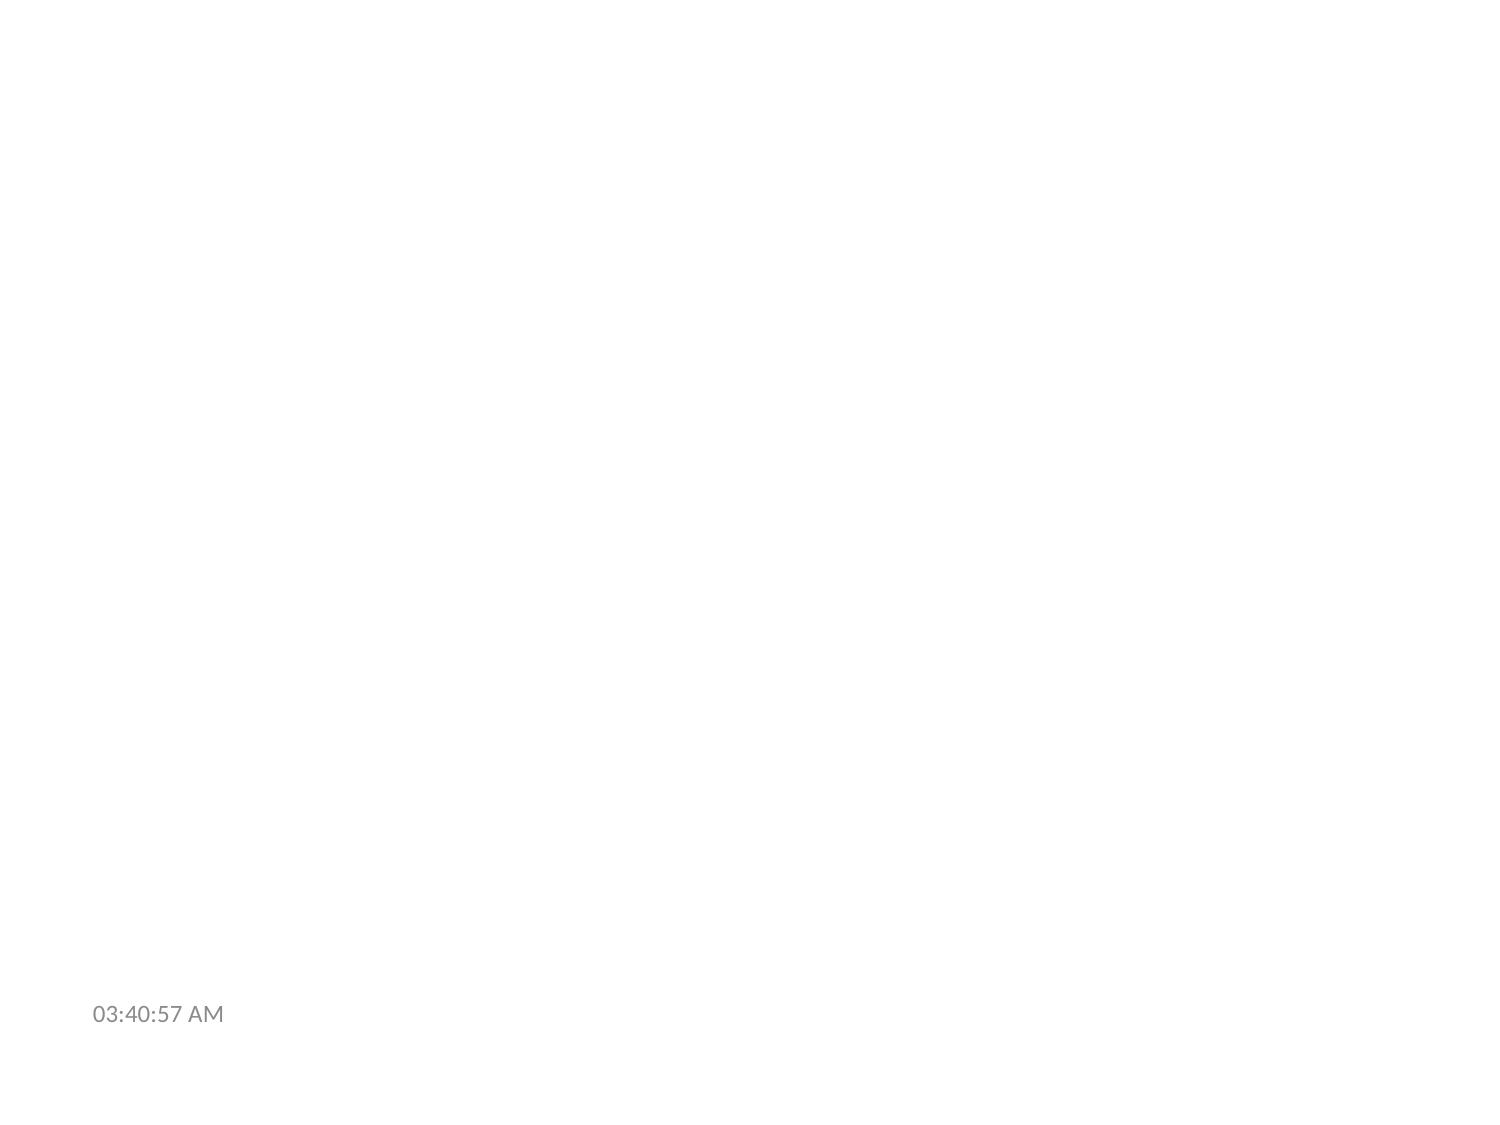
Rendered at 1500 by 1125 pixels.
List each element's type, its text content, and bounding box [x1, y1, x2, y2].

text_box 3:35:09 PM [77, 982, 428, 1043]
